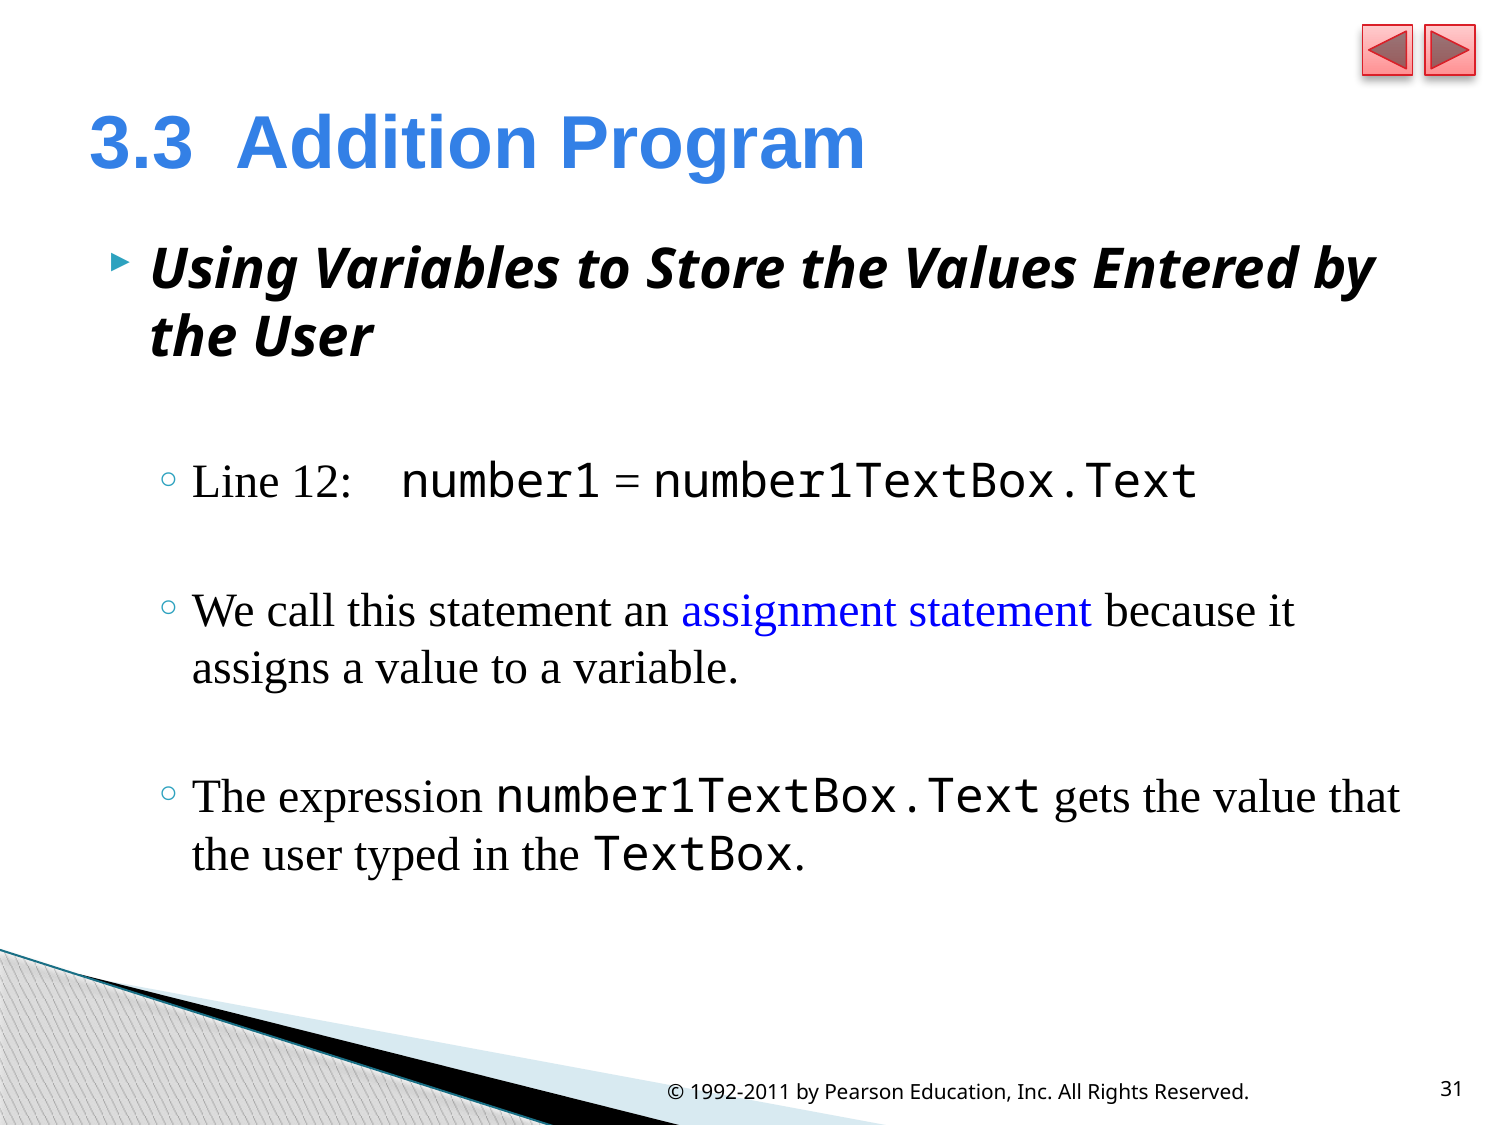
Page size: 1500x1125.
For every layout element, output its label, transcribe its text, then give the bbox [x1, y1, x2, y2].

slide_number 31 [1418, 1051, 1479, 1112]
footer © 1992-2011 by Pearson Education, Inc. All Rights Reserved. [612, 1051, 1305, 1112]
list Using Variables to Store the Values Entered by the User Line 12: number1 = number1TextBox.Text We call this statement an assignment statement because it assigns a value to a variable. The expression number1TextBox.Text gets the value that the user typed in the TextBox. [74, 224, 1426, 968]
title 3.3 Addition Program [75, 45, 1425, 224]
